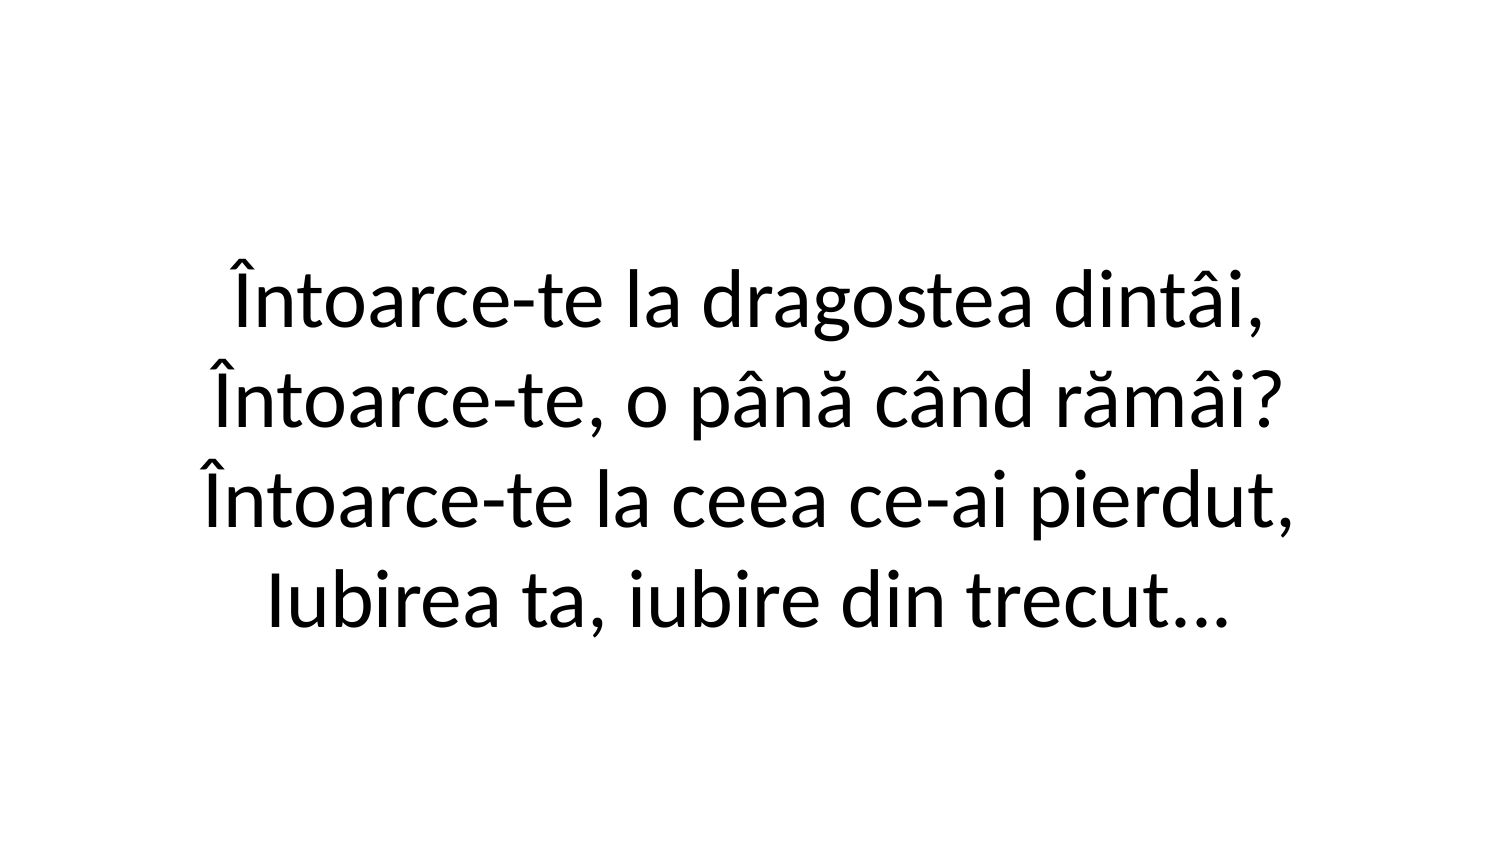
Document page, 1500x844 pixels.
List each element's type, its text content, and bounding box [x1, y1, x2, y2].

text_box Întoarce-te la dragostea dintâi, Întoarce-te, o până când rămâi? Întoarce-te la ceea ce-ai pierdut, Iubirea ta, iubire din trecut... [187, 192, 1313, 652]
